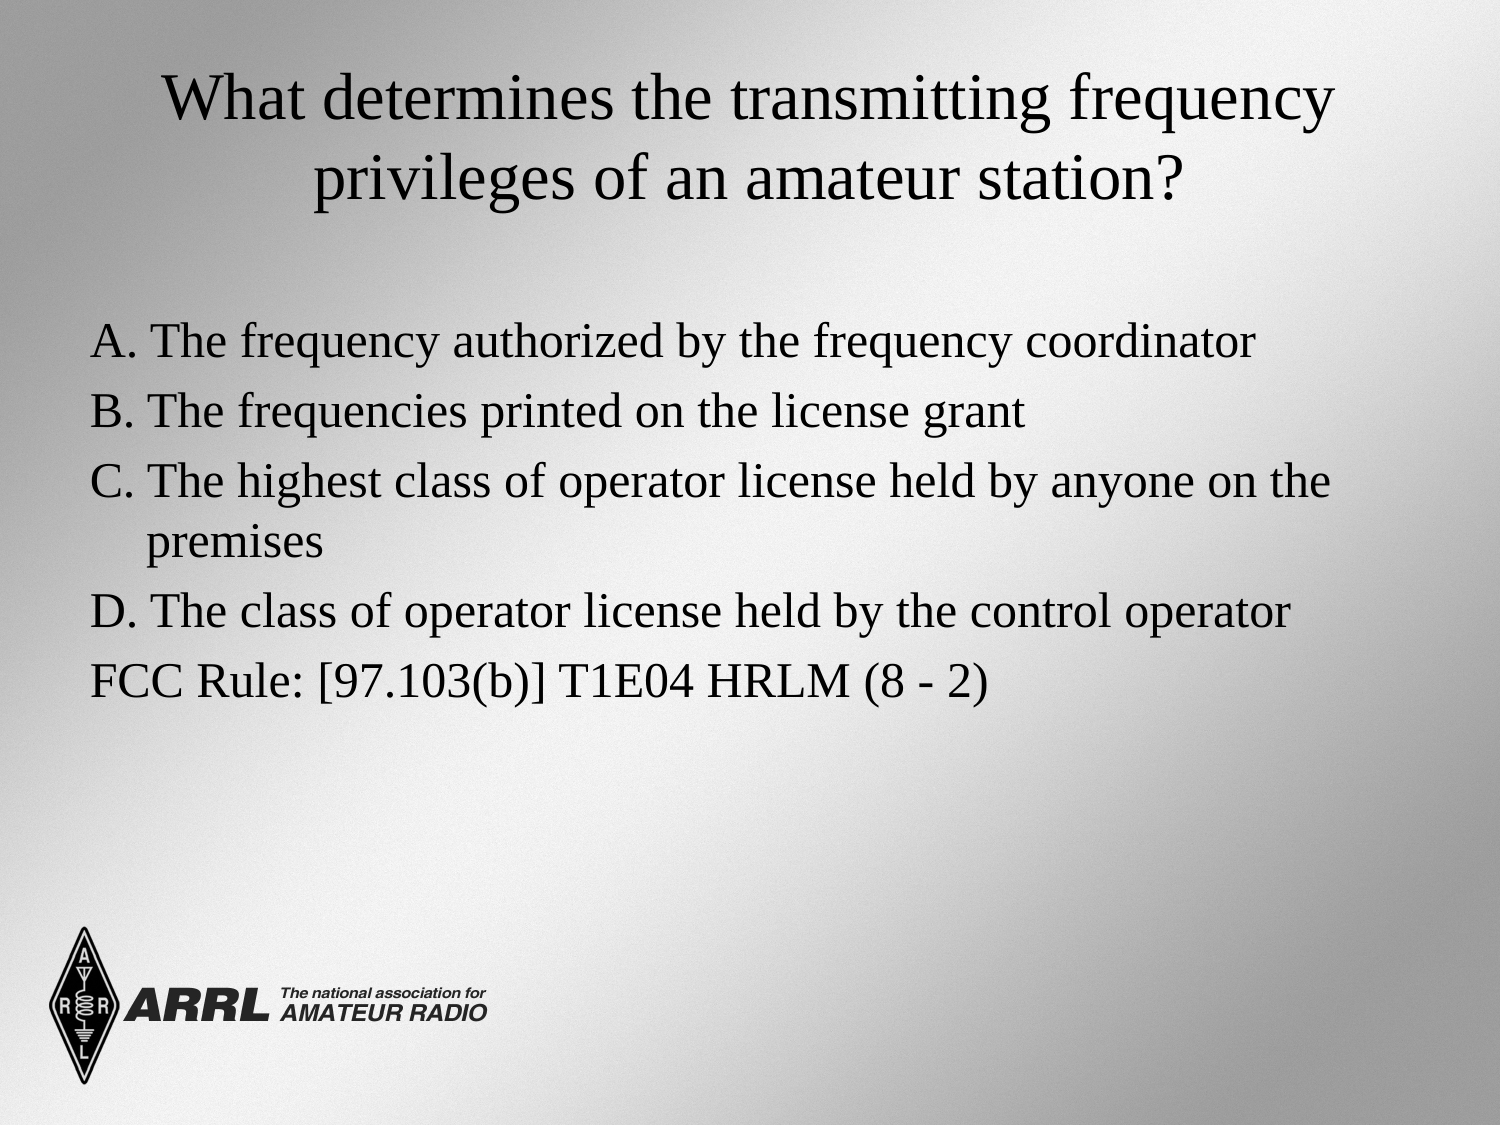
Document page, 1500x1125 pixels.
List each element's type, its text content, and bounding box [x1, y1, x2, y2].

title What determines the transmitting frequency privileges of an amateur station? [75, 45, 1425, 233]
list A. The frequency authorized by the frequency coordinator B. The frequencies printed on the license grant C. The highest class of operator license held by anyone on the premises D. The class of operator license held by the control operator FCC Rule: [97.103(b)] T1E04 HRLM (8 - 2) [75, 299, 1425, 1005]
picture [0, 0, 1500, 1125]
